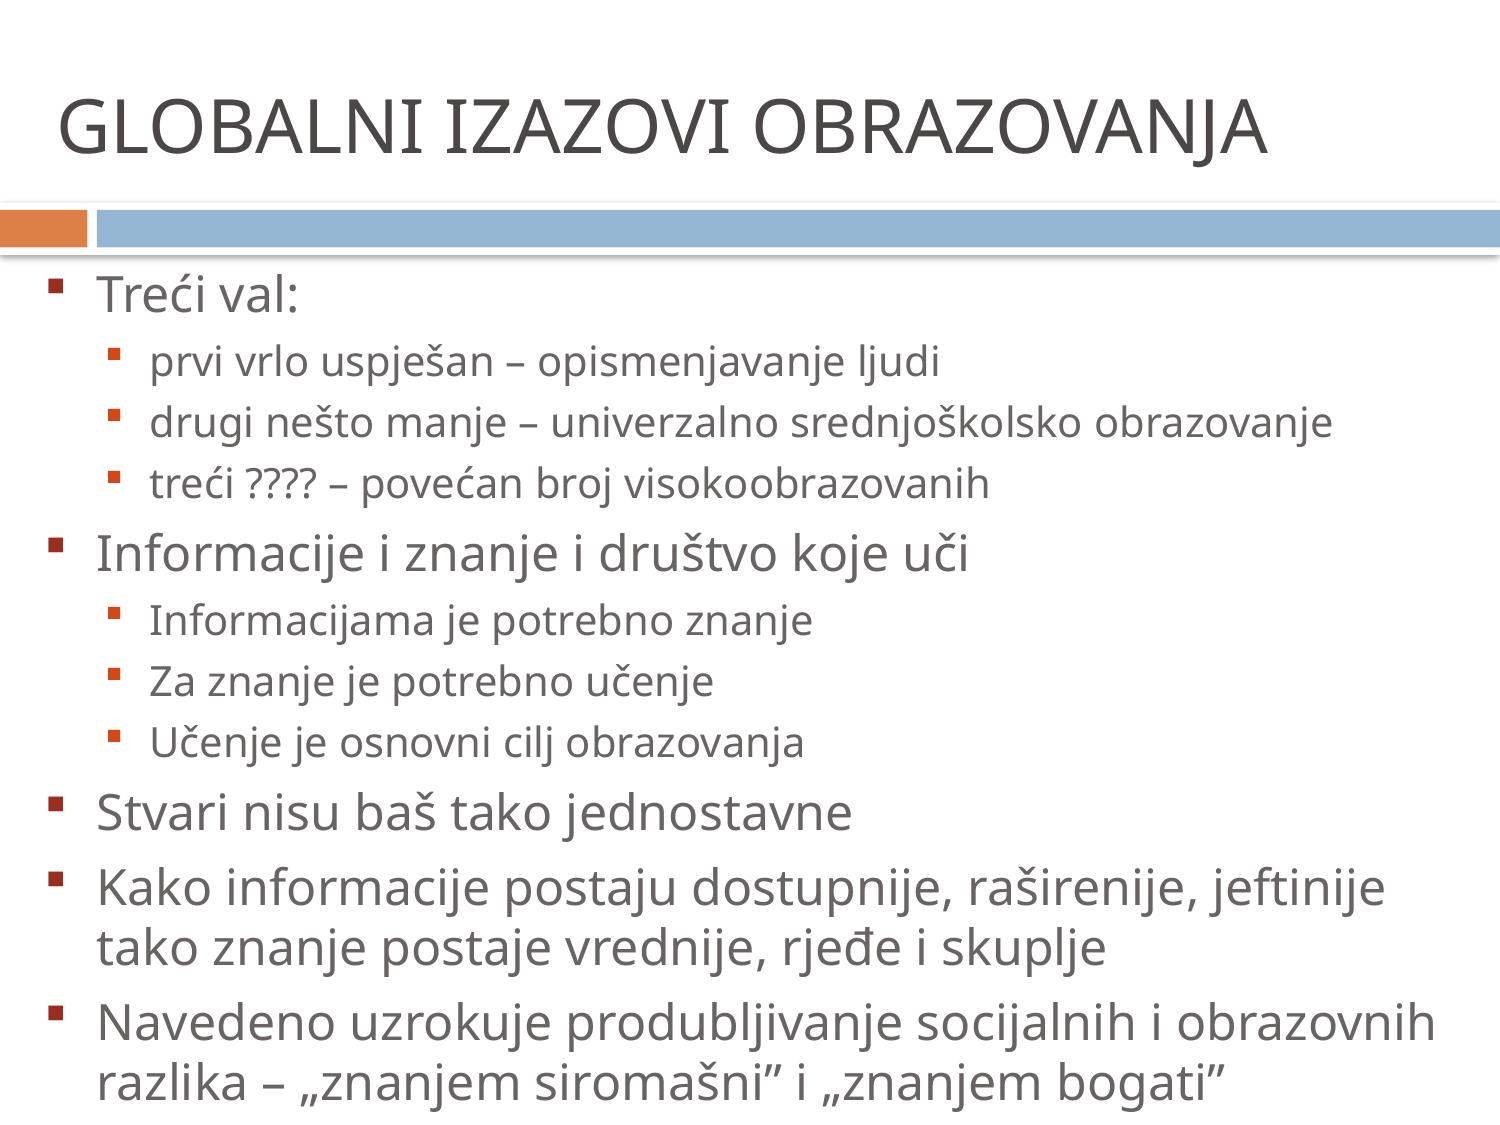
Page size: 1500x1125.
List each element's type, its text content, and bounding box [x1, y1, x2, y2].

list Treći val: prvi vrlo uspješan – opismenjavanje ljudi drugi nešto manje – univerzalno srednjoškolsko obrazovanje treći ???? – povećan broj visokoobrazovanih Informacije i znanje i društvo koje uči Informacijama je potrebno znanje Za znanje je potrebno učenje Učenje je osnovni cilj obrazovanja Stvari nisu baš tako jednostavne Kako informacije postaju dostupnije, raširenije, jeftinije tako znanje postaje vrednije, rjeđe i skuplje Navedeno uzrokuje produbljivanje socijalnih i obrazovnih razlika – „znanjem siromašni” i „znanjem bogati” [29, 255, 1500, 1125]
title GLOBALNI IZAZOVI OBRAZOVANJA [41, 42, 1460, 206]
